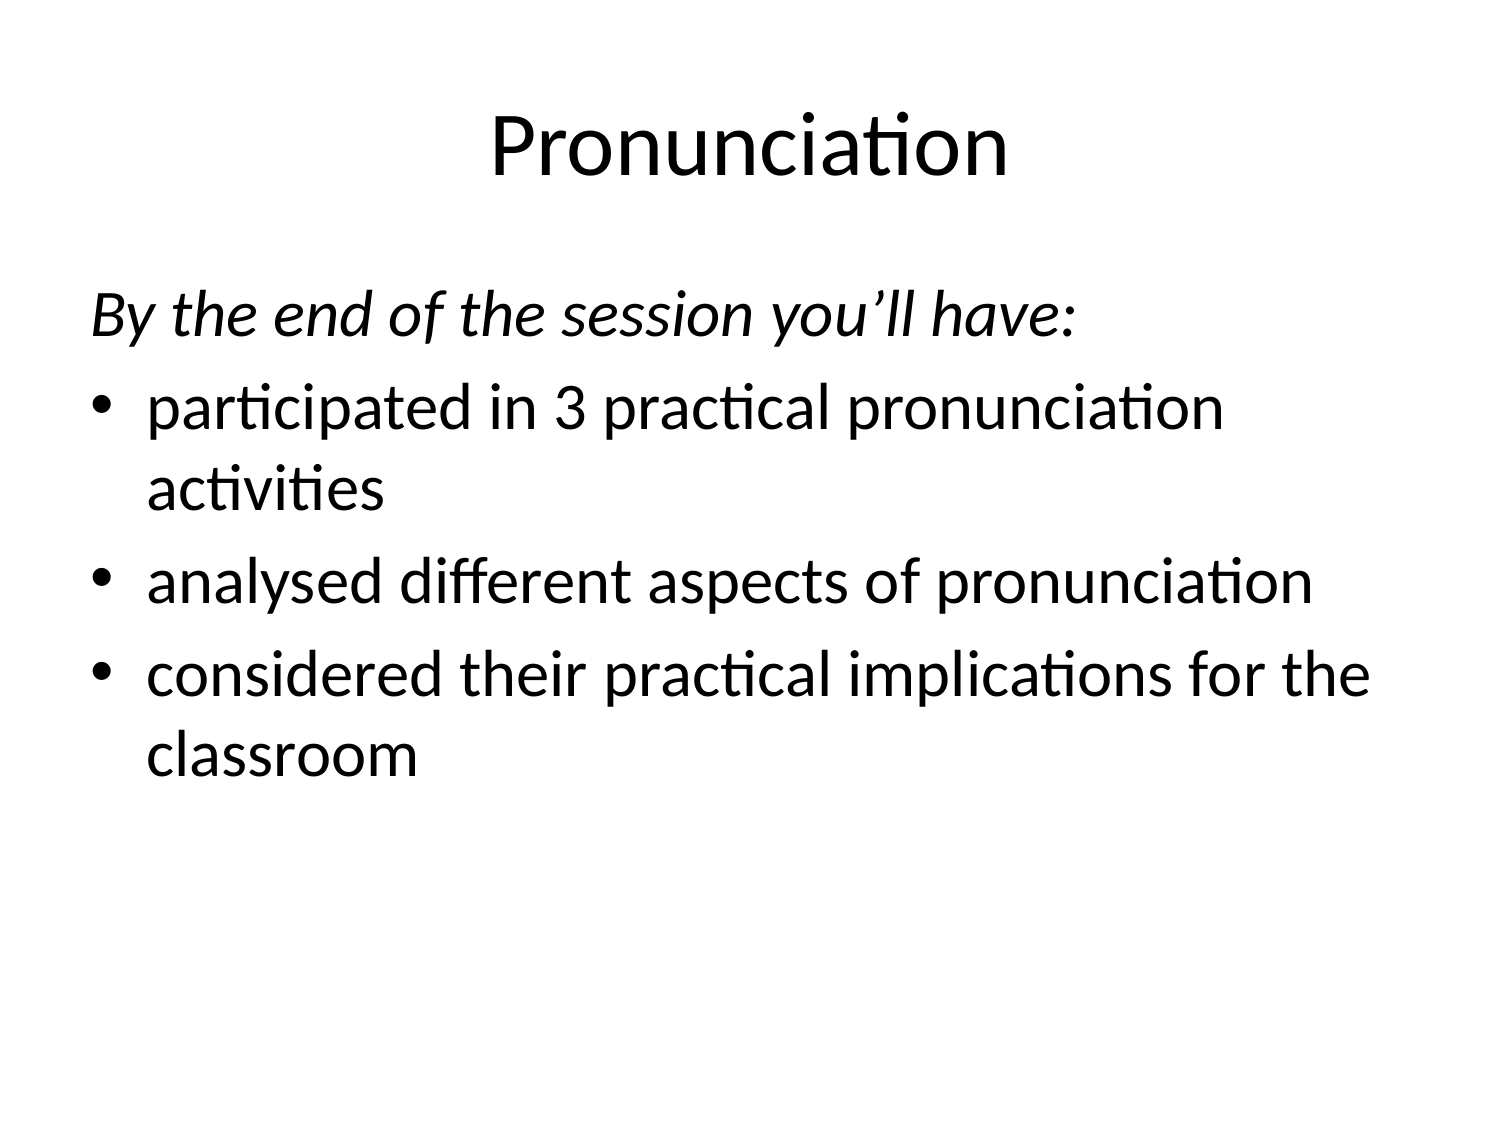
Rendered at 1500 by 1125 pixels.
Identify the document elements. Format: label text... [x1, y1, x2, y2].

list By the end of the session you’ll have: participated in 3 practical pronunciation activities analysed different aspects of pronunciation considered their practical implications for the classroom [75, 262, 1425, 1005]
title Pronunciation [75, 45, 1425, 233]
